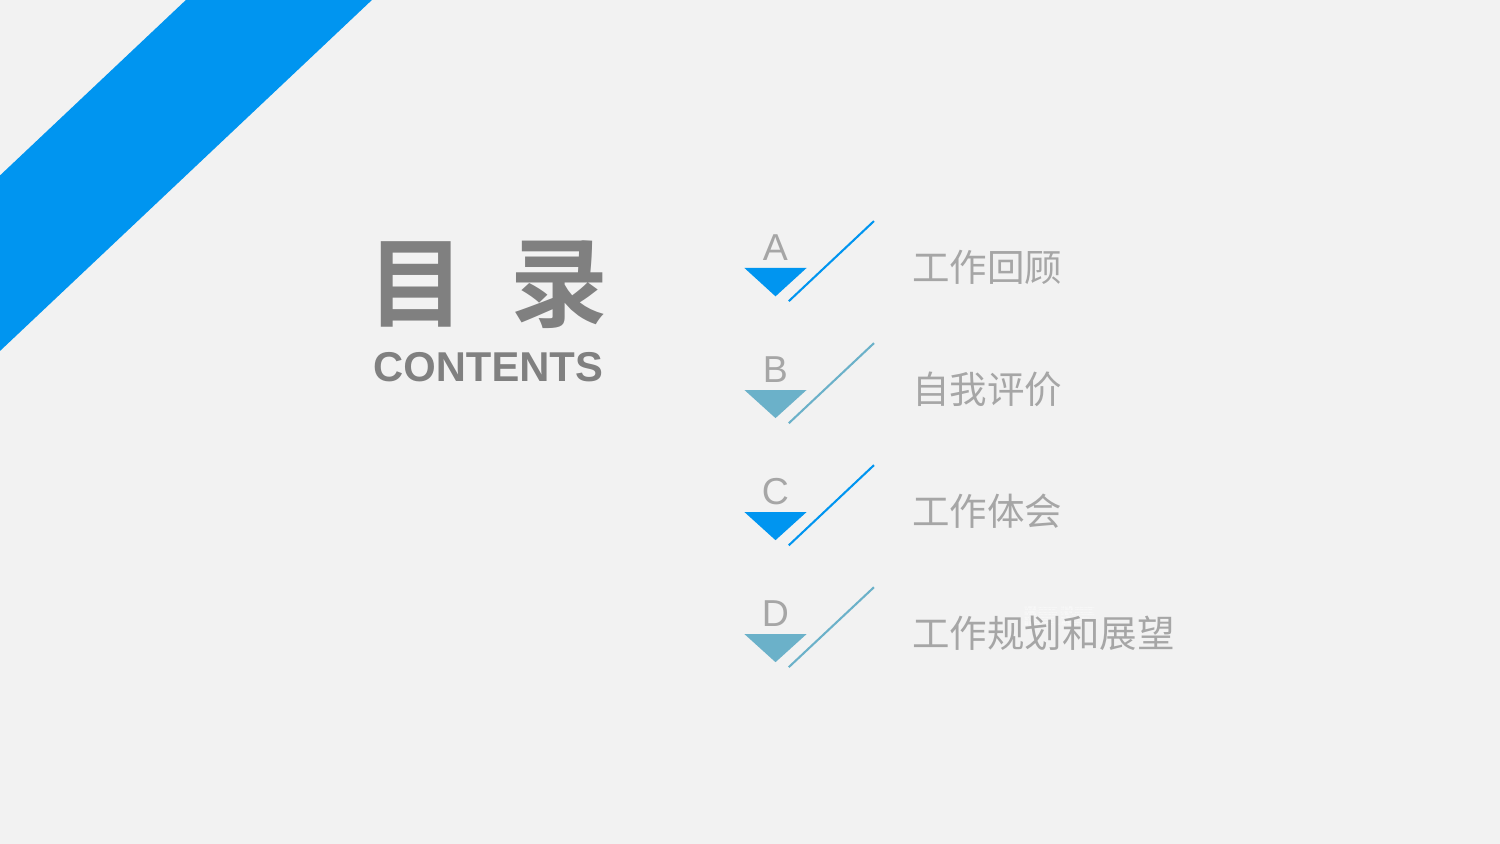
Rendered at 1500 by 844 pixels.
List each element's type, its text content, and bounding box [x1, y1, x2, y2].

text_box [742, 220, 1271, 302]
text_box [742, 342, 1271, 424]
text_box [742, 586, 1271, 668]
text_box [0, 0, 374, 353]
text_box 目 录 [320, 221, 656, 339]
text_box CONTENTS [321, 339, 654, 390]
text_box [742, 464, 1271, 546]
